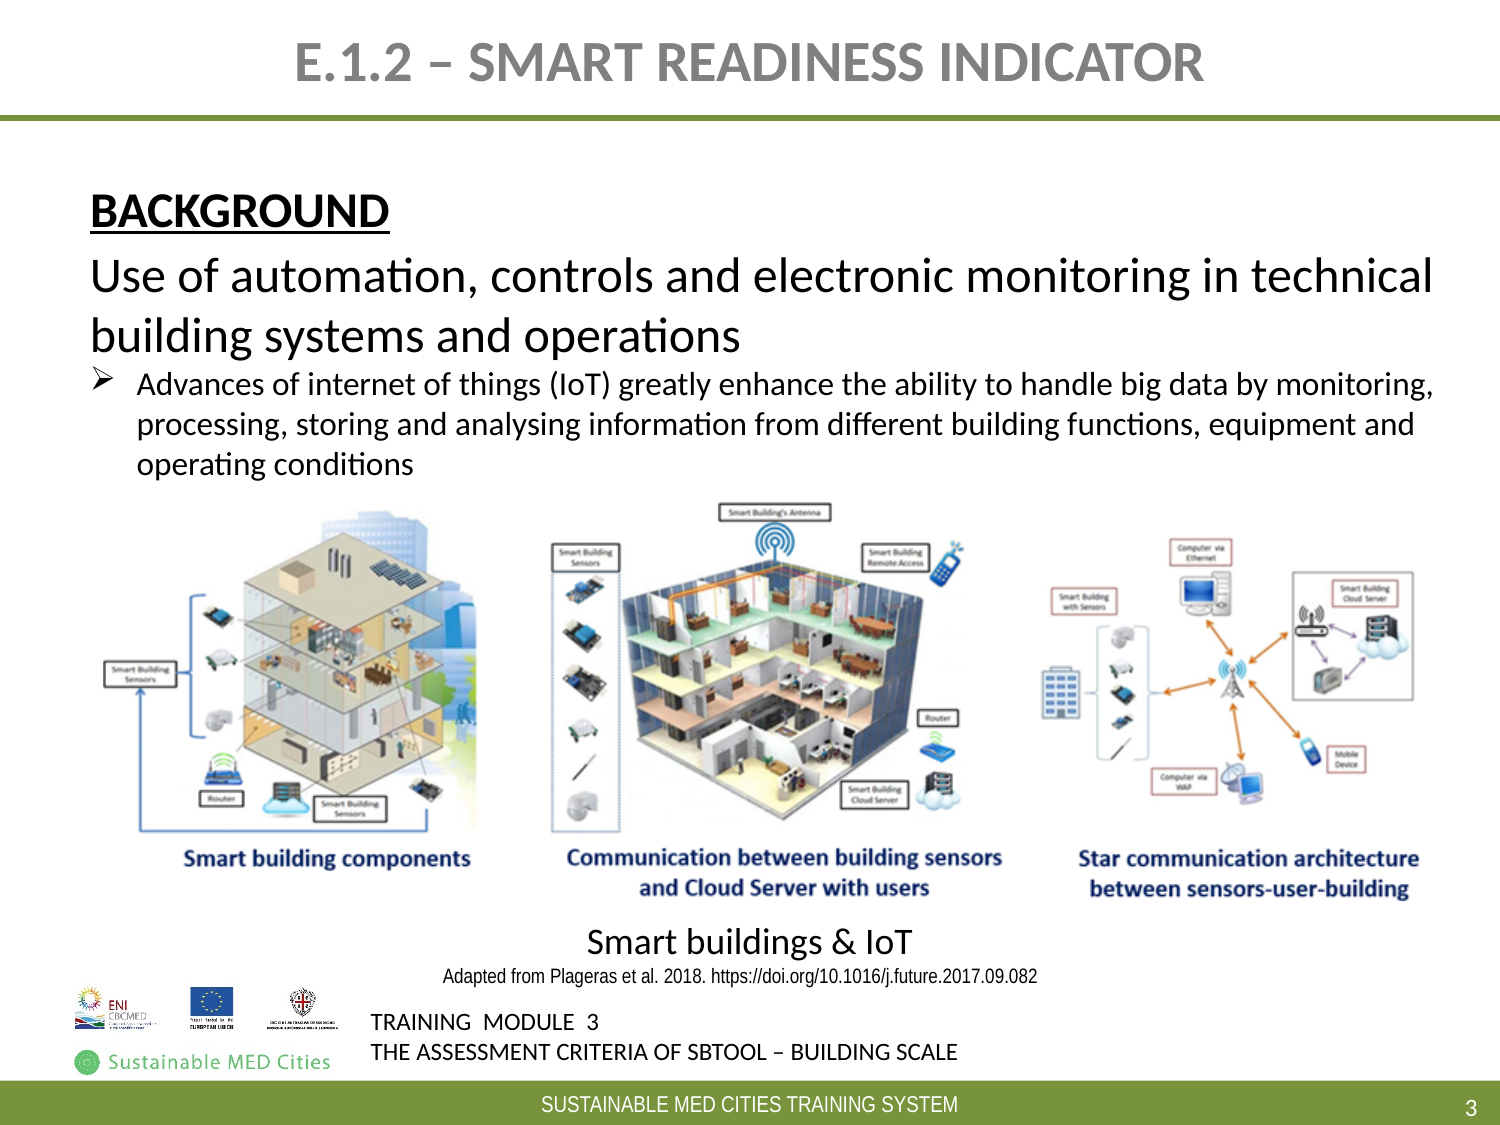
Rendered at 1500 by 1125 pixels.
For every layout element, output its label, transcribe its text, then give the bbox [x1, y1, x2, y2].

list BACKGROUND [75, 170, 1425, 235]
text_box Use of automation, controls and electronic monitoring in technical building systems and operations Advances of internet of things (IoT) greatly enhance the ability to handle big data by monitoring, processing, storing and analysing information from different building functions, equipment and operating conditions [75, 235, 1493, 490]
title E.1.2 – SMART READINESS INDICATOR [0, 0, 1500, 117]
picture [103, 498, 1426, 904]
picture [62, 995, 356, 1080]
slide_number 3 [1142, 1076, 1493, 1125]
text_box Smart buildings & IoT Adapted from Plageras et al. 2018. https://doi.org/10.1016/j.future.2017.09.082 [0, 909, 1500, 995]
